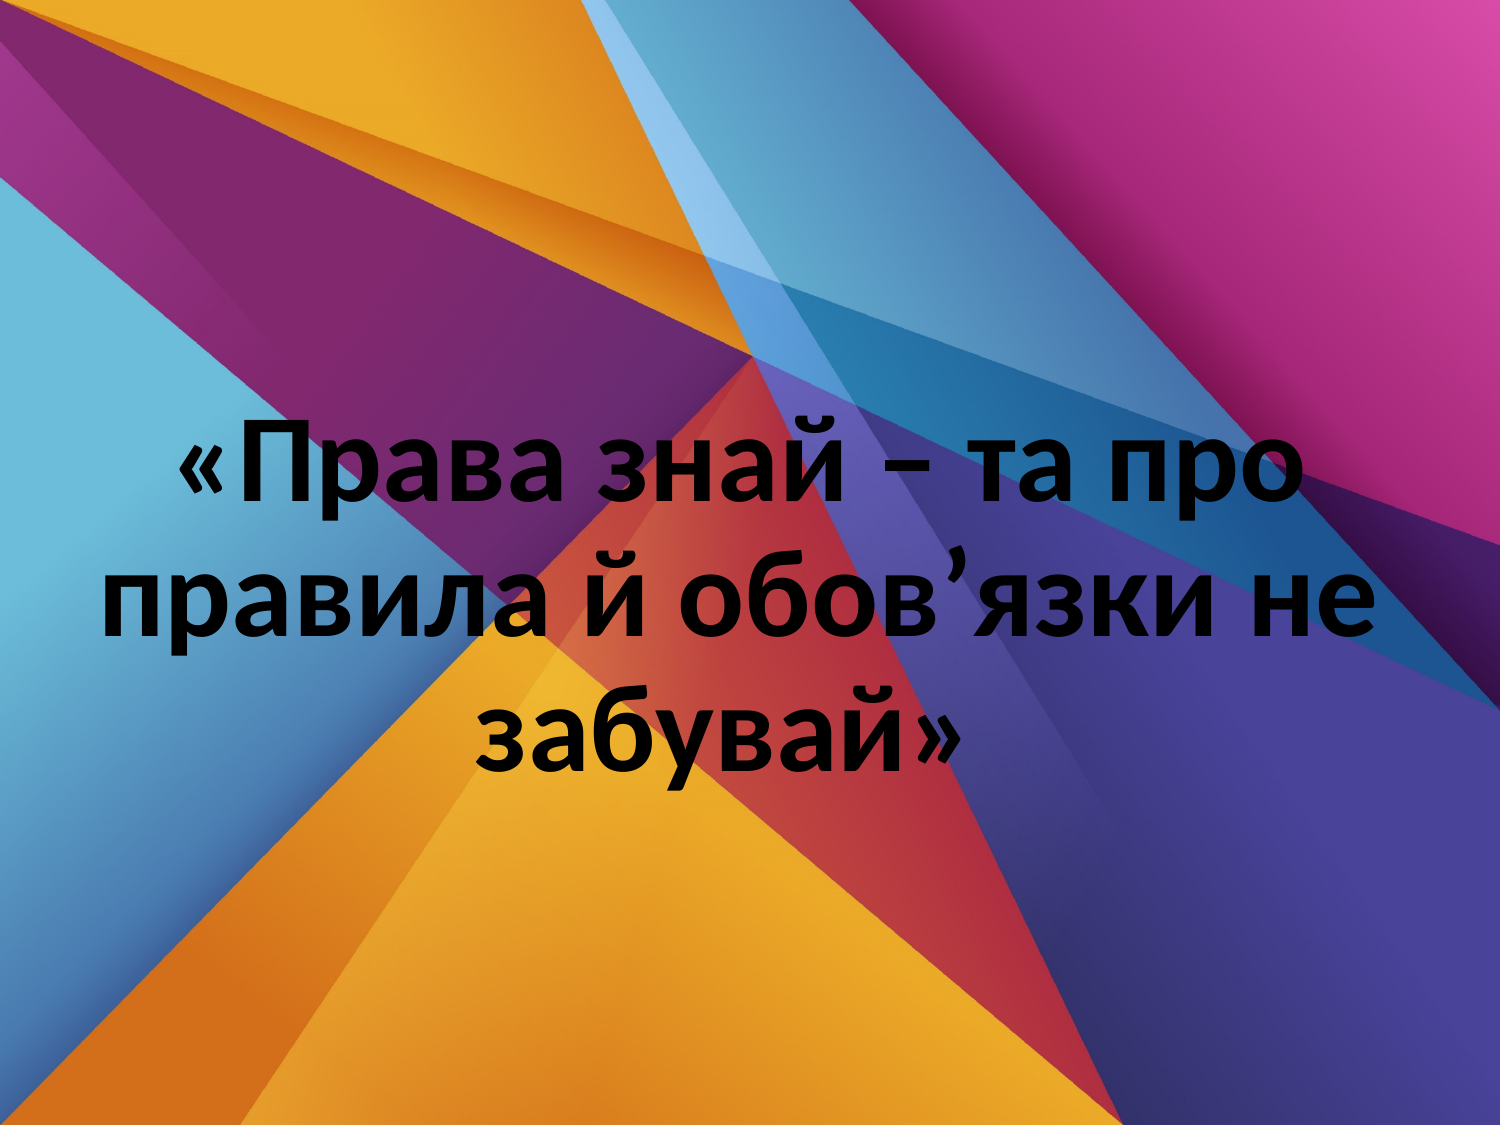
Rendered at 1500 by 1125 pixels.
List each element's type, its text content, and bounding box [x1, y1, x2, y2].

title «Права знай – та про правила й обов’язки не забувай» [58, 211, 1420, 806]
picture [0, 0, 1500, 1125]
